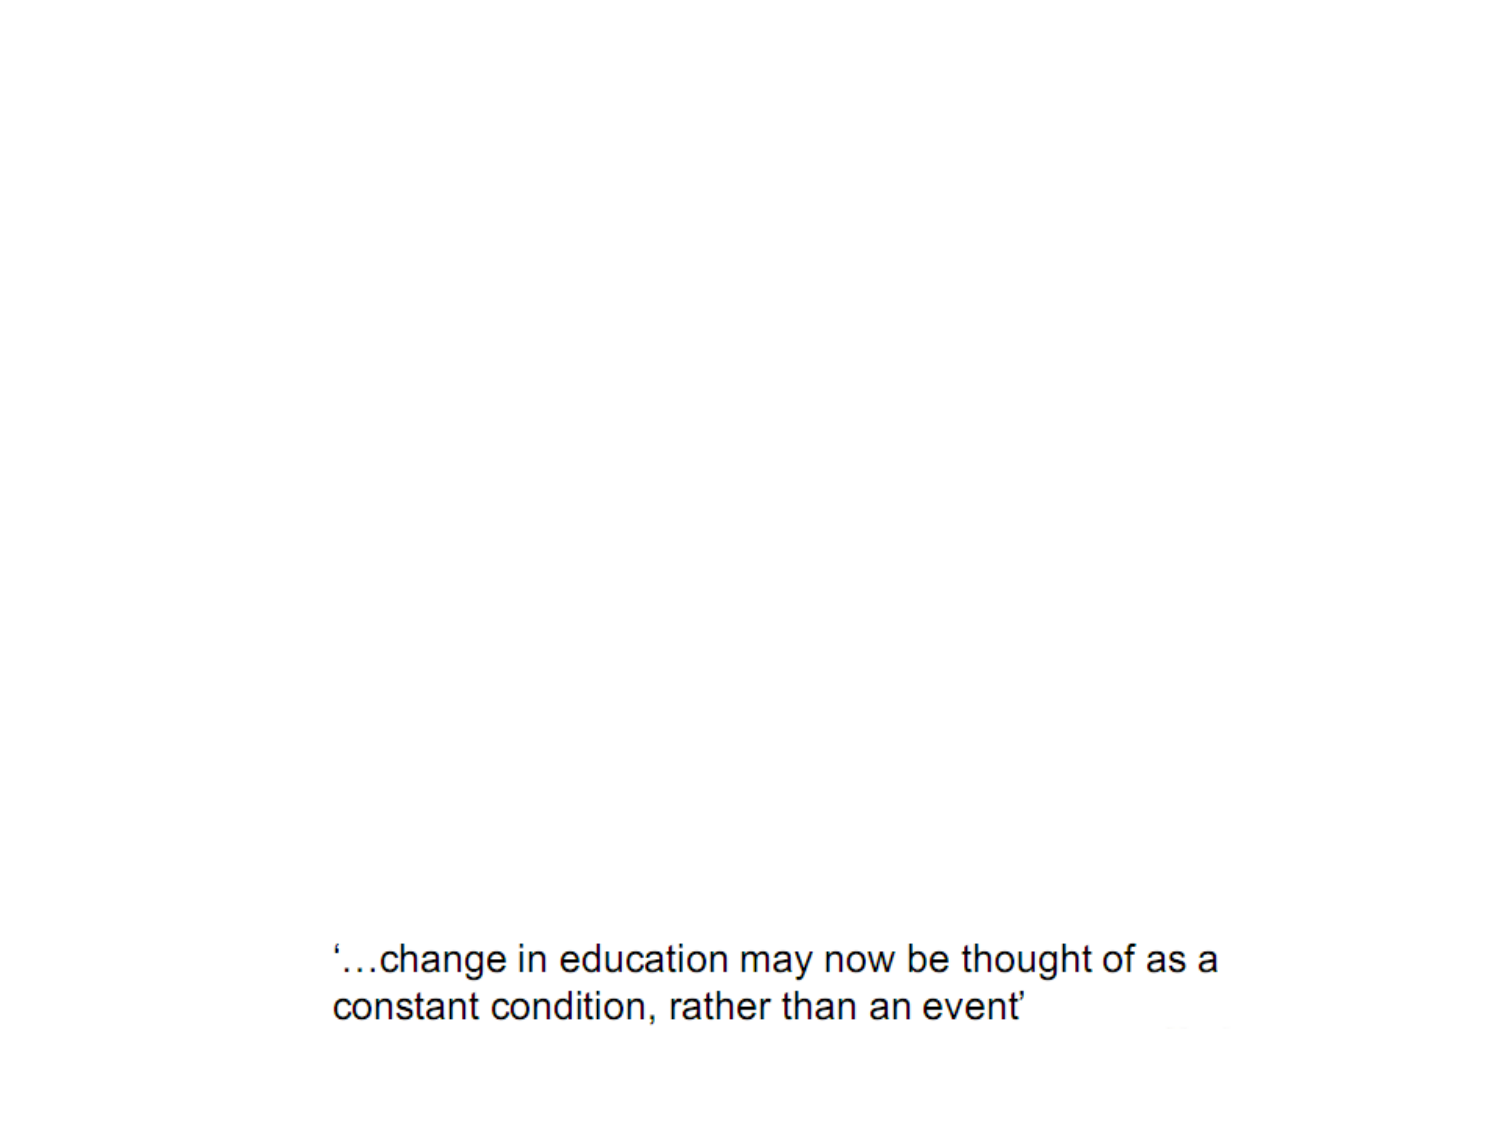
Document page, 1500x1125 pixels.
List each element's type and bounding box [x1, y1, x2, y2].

picture [327, 925, 1232, 1030]
